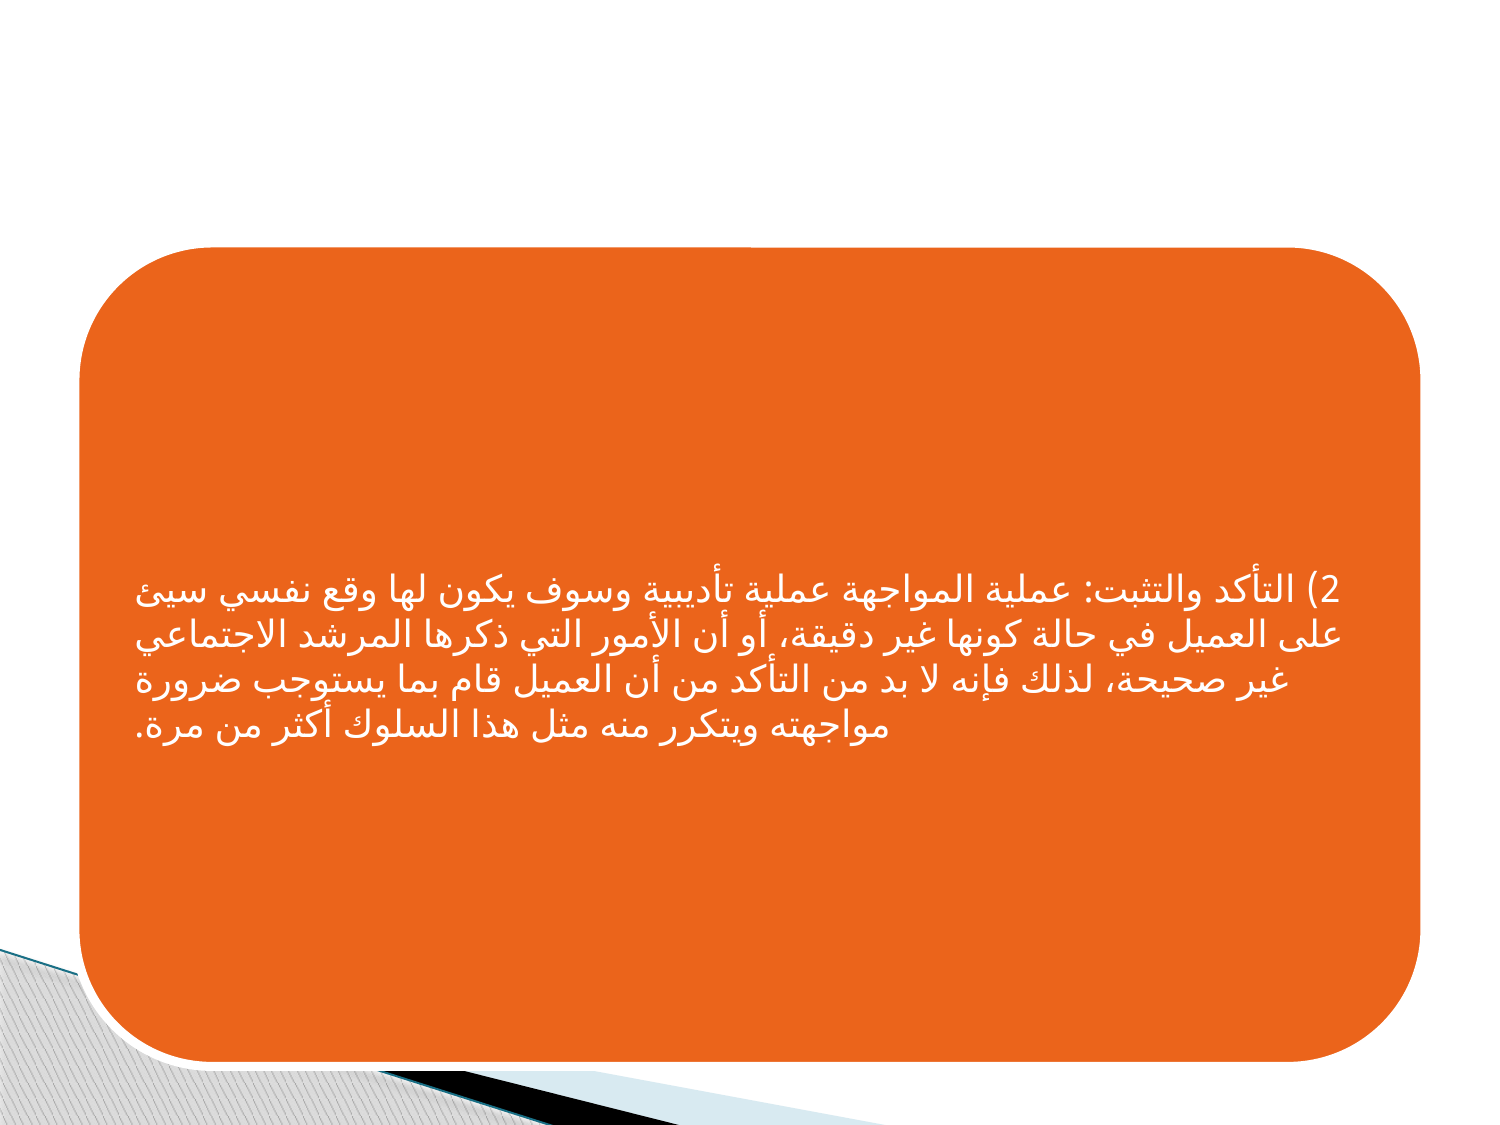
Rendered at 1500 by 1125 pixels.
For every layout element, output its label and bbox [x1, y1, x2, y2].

list [74, 242, 1426, 1067]
